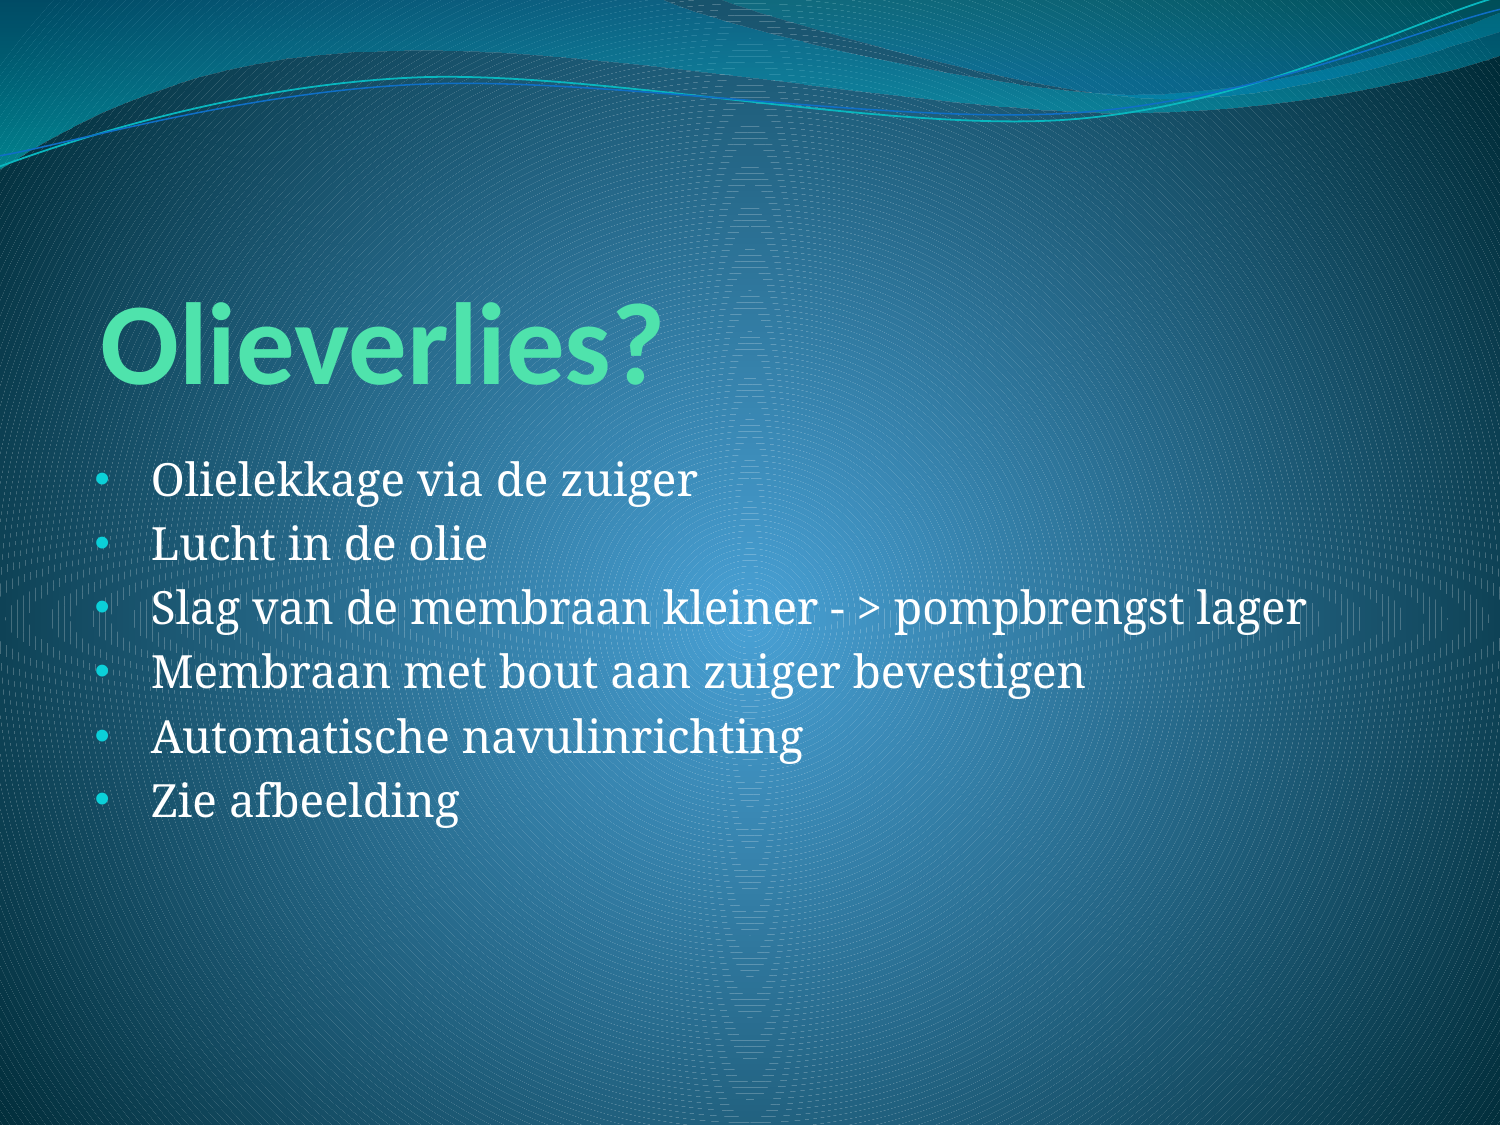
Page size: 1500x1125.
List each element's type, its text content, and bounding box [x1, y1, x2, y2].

list Olielekkage via de zuiger Lucht in de olie Slag van de membraan kleiner - > pompbrengst lager Membraan met bout aan zuiger bevestigen Automatische navulinrichting Zie afbeelding [86, 443, 1362, 906]
title Olieverlies? [100, 184, 1376, 408]
